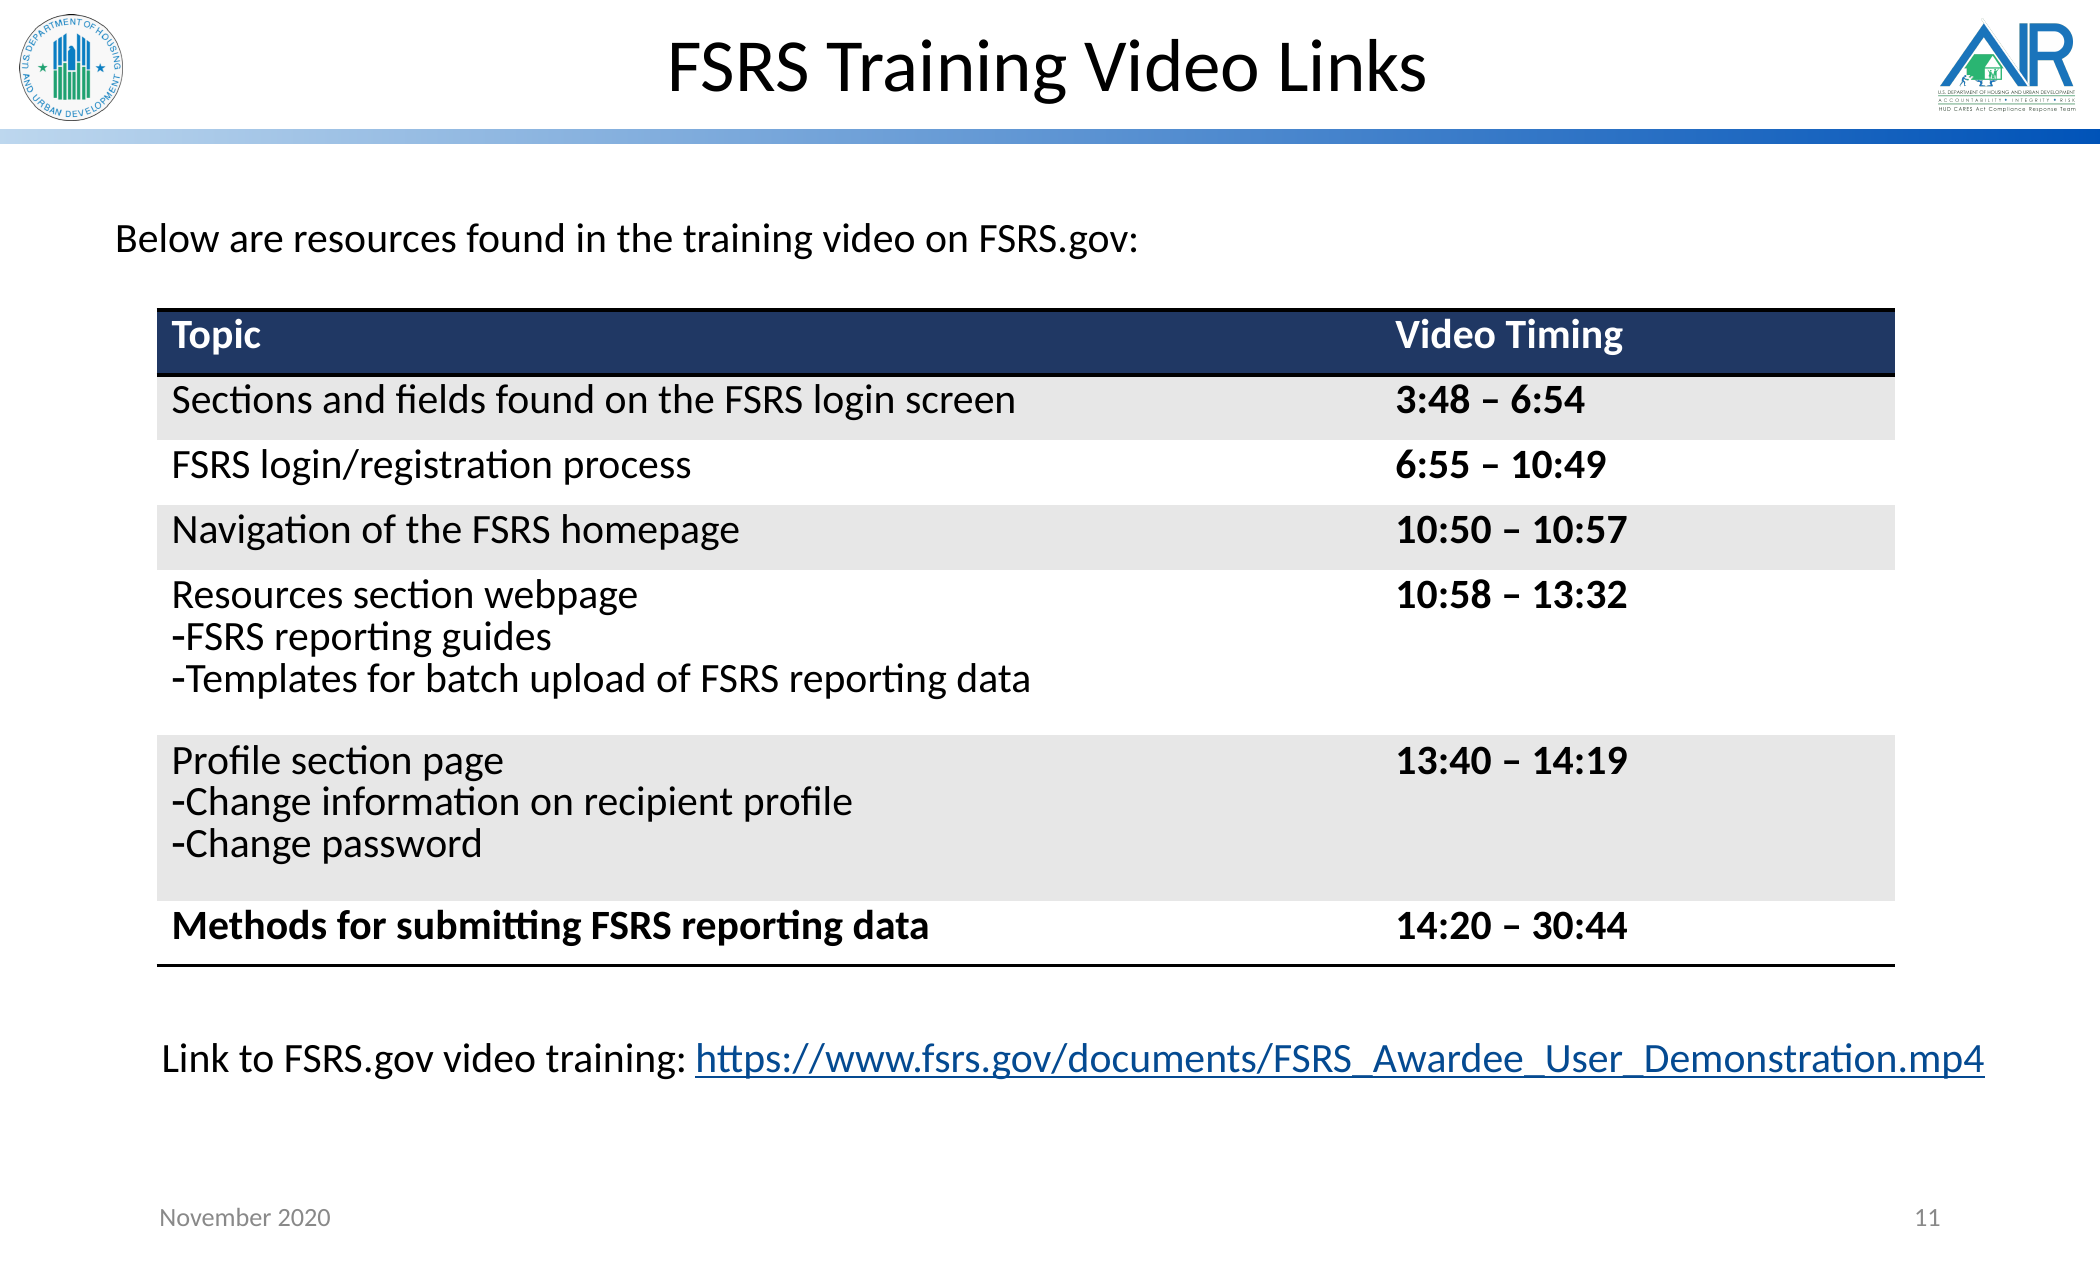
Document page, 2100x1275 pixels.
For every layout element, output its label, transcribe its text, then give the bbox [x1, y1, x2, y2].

text_box Below are resources found in the training video on FSRS.gov: [100, 203, 1996, 268]
table_cell 13:40 – 14:19 [1380, 735, 1895, 901]
table_cell Methods for submitting FSRS reporting data [157, 901, 1380, 964]
table_cell 6:55 – 10:49 [1380, 440, 1895, 505]
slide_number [144, 1181, 617, 1250]
table_cell Profile section page Change information on recipient profile Change password [157, 735, 1380, 901]
table_header Video Timing [1380, 312, 1895, 373]
picture [1930, 18, 2085, 115]
table_cell Resources section webpage FSRS reporting guides Templates for batch upload of FSRS reporting data [157, 570, 1380, 735]
table_cell FSRS login/registration process [157, 440, 1380, 505]
table_cell 14:20 – 30:44 [1380, 901, 1895, 964]
text_box Link to FSRS.gov video training: [146, 1023, 713, 1089]
text_box https://www.fsrs.gov/documents/FSRS_Awardee_User_Demonstration.mp4 [713, 1023, 2100, 1089]
table_cell 10:50 – 10:57 [1380, 505, 1895, 570]
table_header Topic [157, 312, 1380, 373]
title FSRS Training Video Links [256, 23, 1840, 111]
picture [19, 14, 123, 121]
table_cell 3:48 – 6:54 [1380, 377, 1895, 440]
table_cell Sections and fields found on the FSRS login screen [157, 377, 1380, 440]
table_cell Navigation of the FSRS homepage [157, 505, 1380, 570]
slide_number 11 [1483, 1181, 1956, 1250]
table_cell 10:58 – 13:32 [1380, 570, 1895, 735]
